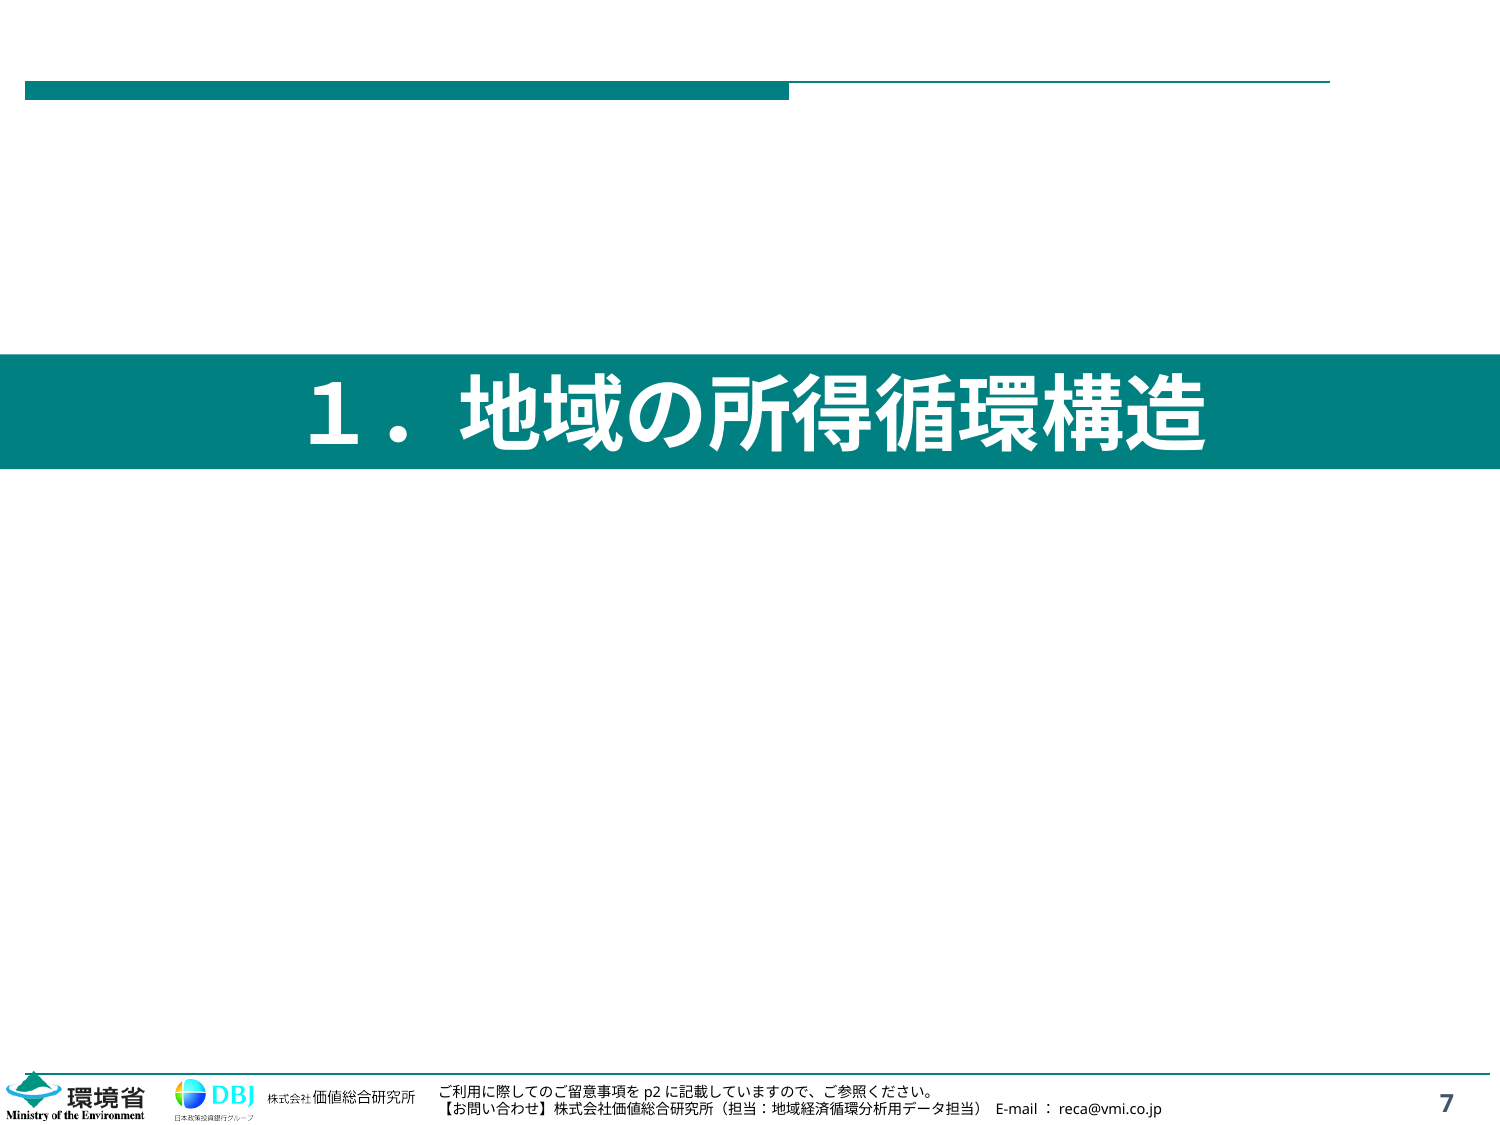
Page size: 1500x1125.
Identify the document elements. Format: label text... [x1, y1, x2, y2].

text_box ご利用に際してのご留意事項をp2に記載していますので、ご参照ください。 【お問い合わせ】株式会社価値総合研究所（担当：地域経済循環分析用データ担当） E-mail：reca@vmi.co.jp [423, 1075, 1188, 1125]
slide_number 7 [1393, 1079, 1500, 1122]
text_box １．地域の所得循環構造 [0, 354, 1500, 470]
picture [171, 1075, 419, 1125]
picture [2, 1071, 148, 1125]
